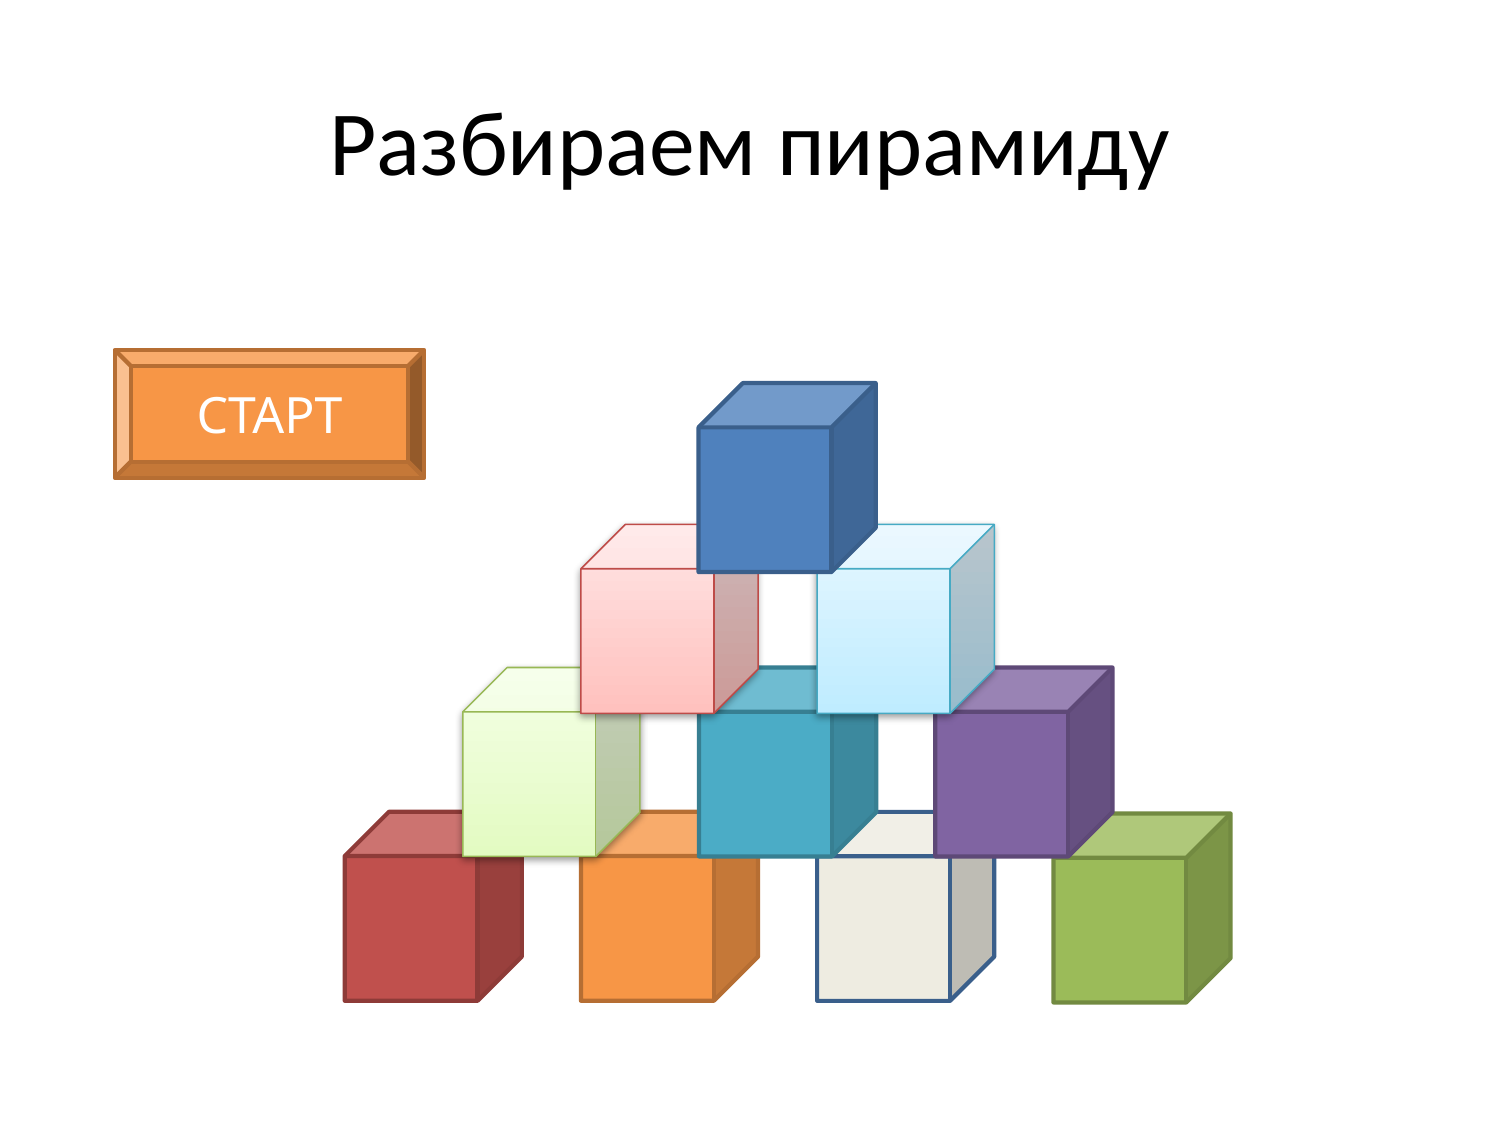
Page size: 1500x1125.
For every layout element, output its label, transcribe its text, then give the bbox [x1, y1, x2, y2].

text_box [578, 853, 761, 1003]
text_box [696, 709, 879, 859]
text_box [646, 809, 696, 814]
text_box [462, 666, 641, 858]
text_box [696, 380, 878, 575]
text_box [933, 665, 1115, 859]
text_box СТАРТ [113, 348, 426, 480]
text_box [816, 523, 996, 715]
text_box [878, 809, 933, 814]
title Разбираем пирамиду [75, 45, 1425, 233]
text_box [763, 665, 811, 670]
text_box [1051, 811, 1233, 1005]
text_box [342, 809, 524, 1003]
text_box [580, 523, 759, 715]
text_box [815, 854, 997, 1003]
